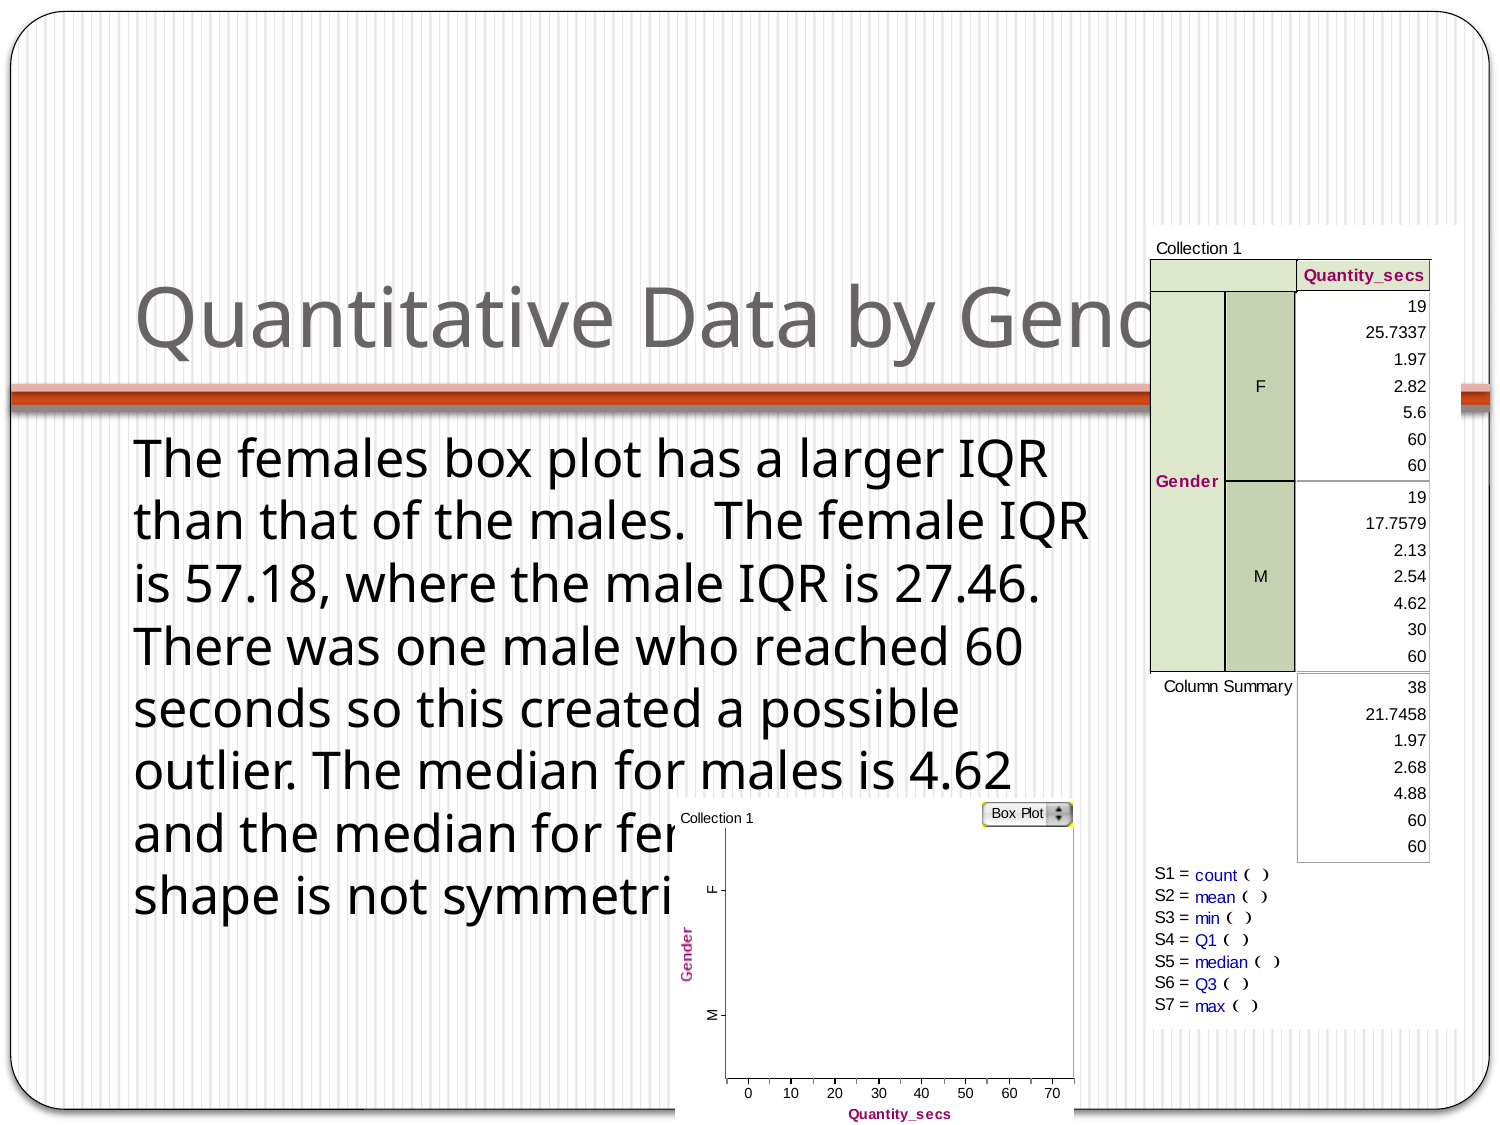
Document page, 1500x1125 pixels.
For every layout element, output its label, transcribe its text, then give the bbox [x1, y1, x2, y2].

picture [674, 797, 1076, 1125]
list The females box plot has a larger IQR than that of the males. The female IQR is 57.18, where the male IQR is 27.46. There was one male who reached 60 seconds so this created a possible outlier. The median for males is 4.62 and the median for females is 5.6. The shape is not symmetric. [118, 417, 1125, 725]
picture [1149, 224, 1463, 1030]
title Quantitative Data by Gender [118, 156, 1394, 380]
